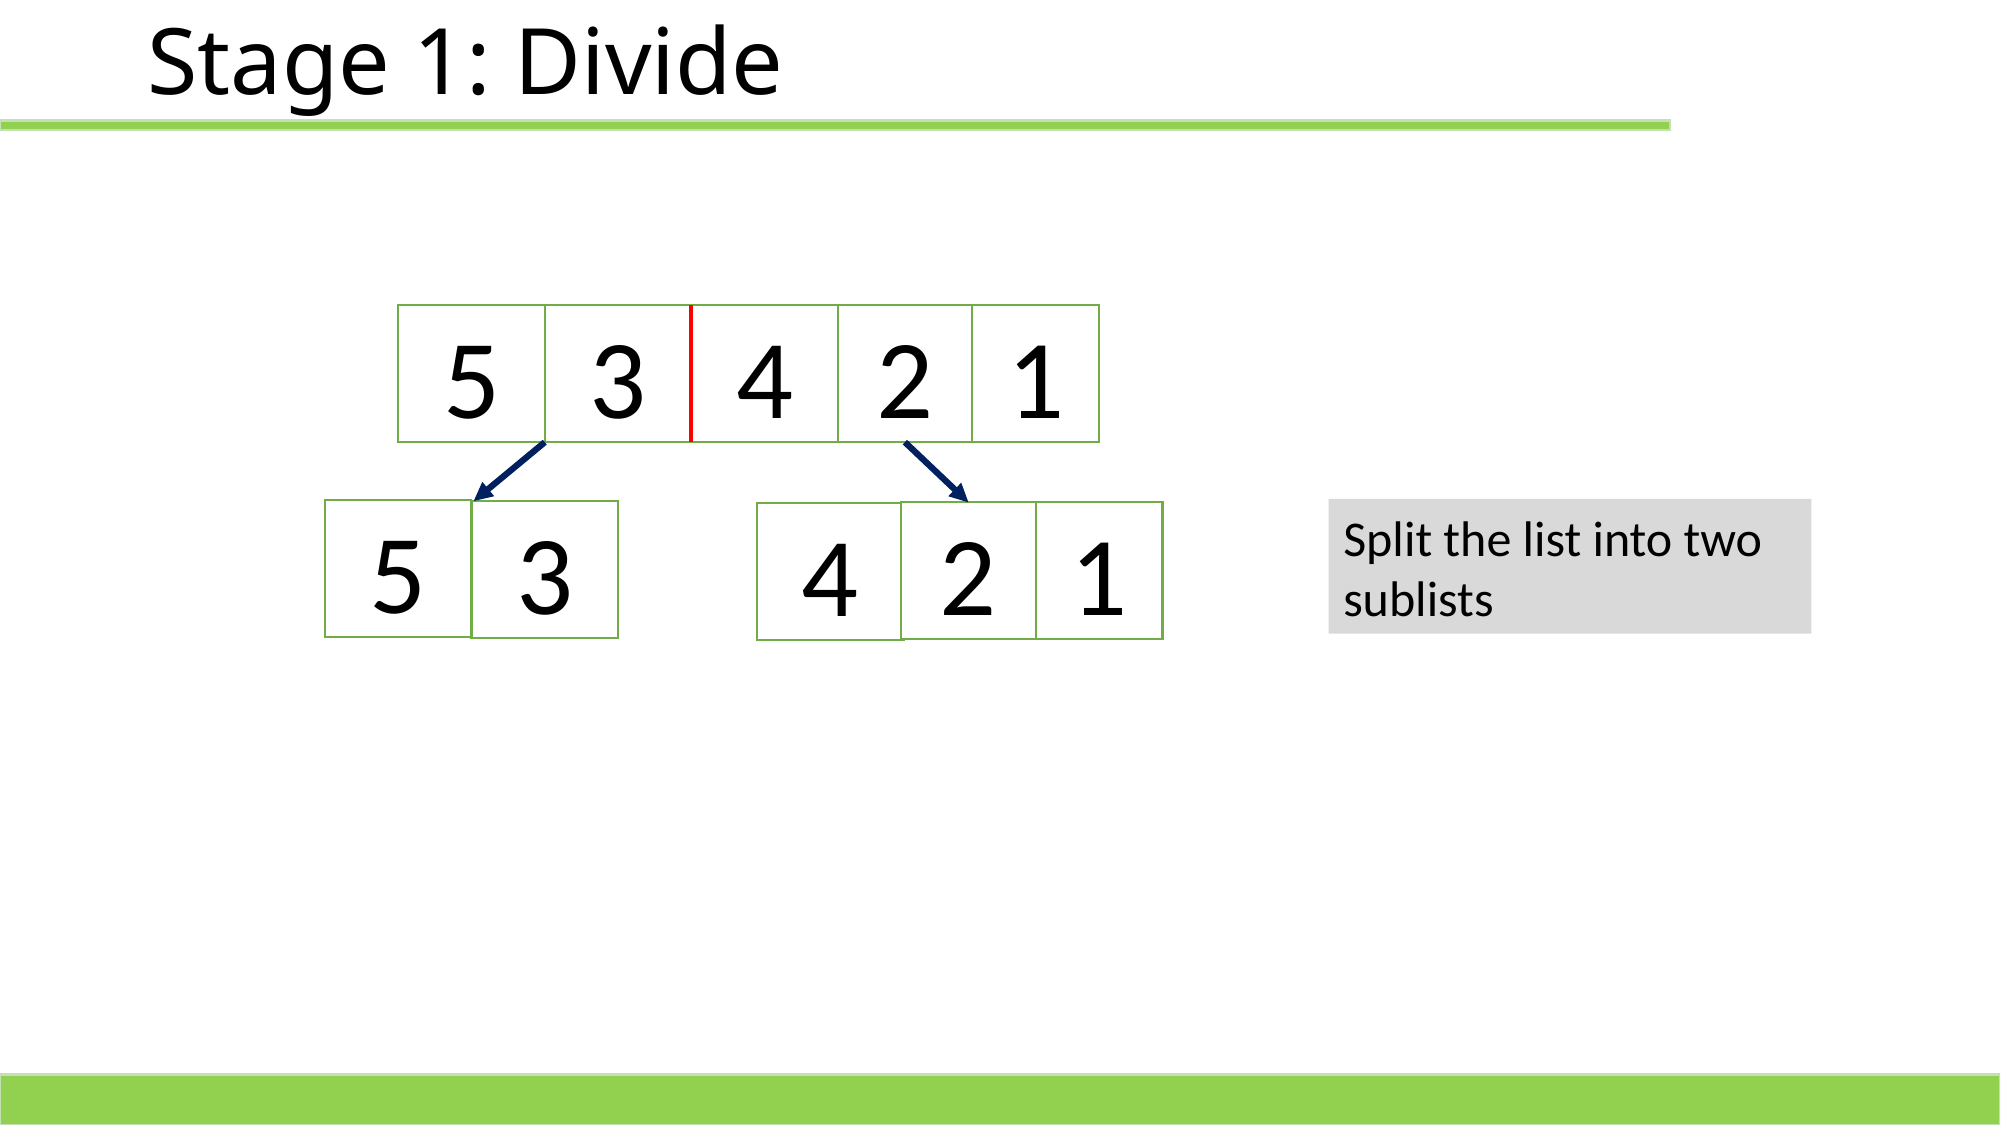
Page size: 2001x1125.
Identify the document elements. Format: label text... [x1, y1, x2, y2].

text_box 3 [470, 500, 619, 639]
text_box 1 [971, 304, 1100, 443]
text_box 5 [324, 499, 472, 638]
text_box 1 [1035, 501, 1164, 640]
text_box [904, 442, 969, 503]
text_box 2 [900, 501, 1035, 640]
title Stage 1: Divide [132, 0, 904, 162]
text_box 4 [690, 304, 837, 443]
text_box 4 [756, 502, 905, 641]
text_box 2 [837, 304, 971, 443]
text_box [473, 442, 545, 501]
text_box 5 [397, 304, 546, 443]
text_box Split the list into two sublists [1328, 498, 1812, 634]
text_box 3 [546, 304, 690, 443]
